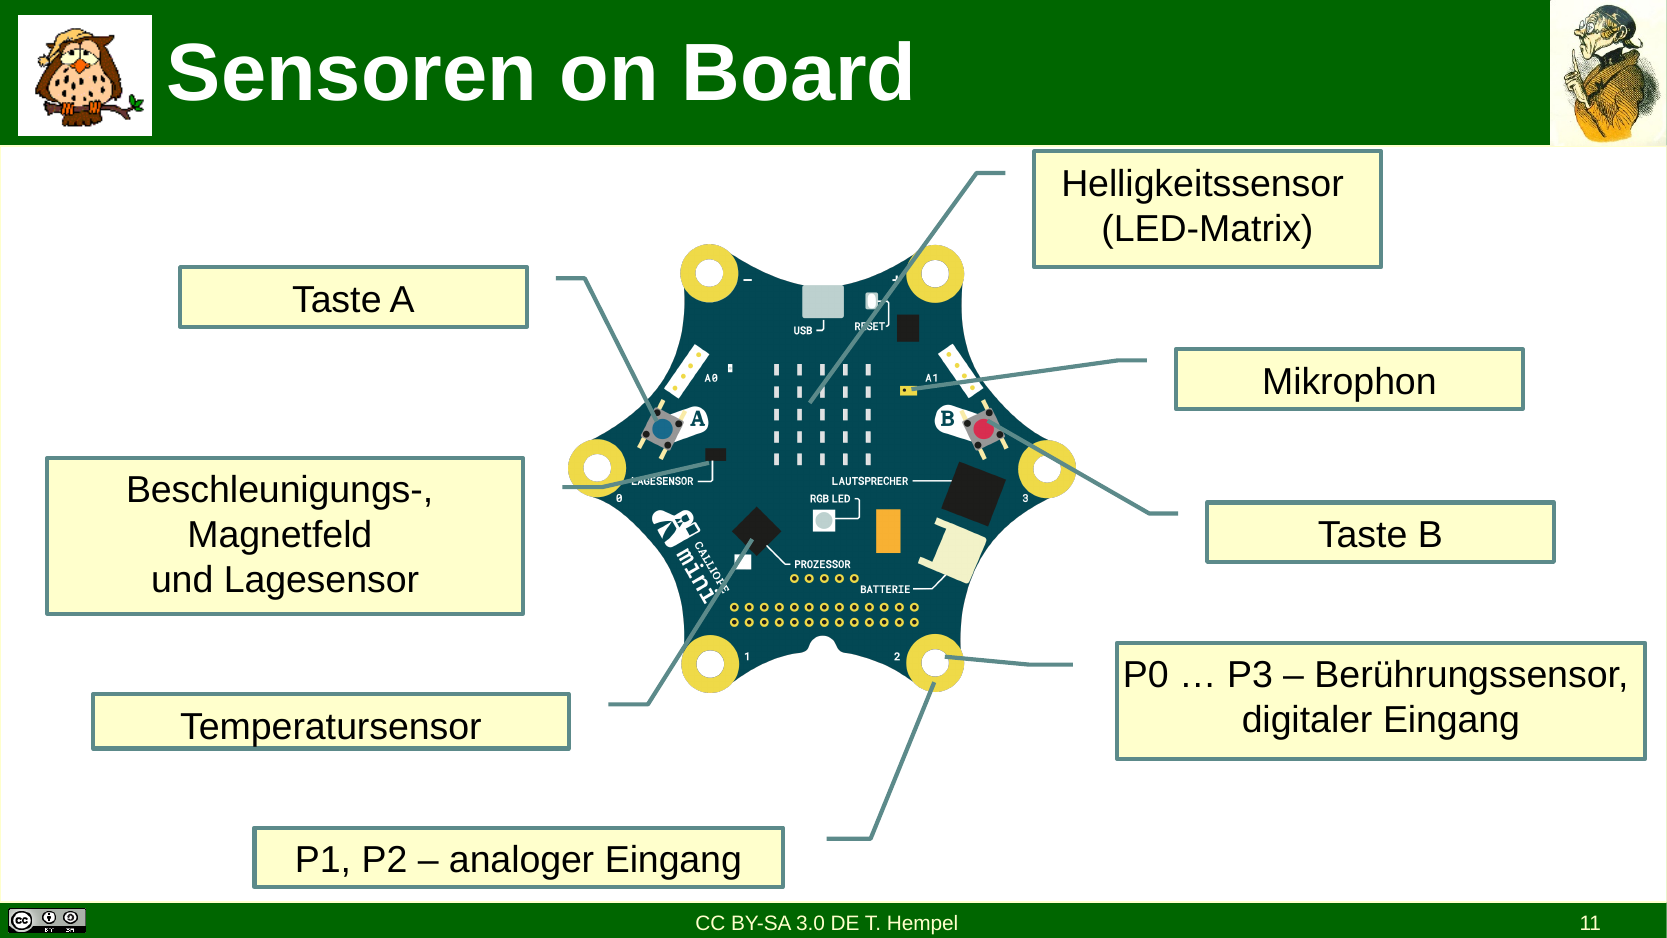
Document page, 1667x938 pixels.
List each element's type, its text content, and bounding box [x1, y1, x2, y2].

picture [1550, 0, 1667, 146]
picture [18, 15, 152, 136]
text_box Taste A [178, 265, 529, 329]
text_box Helligkeitssensor (LED-Matrix) [1032, 149, 1383, 269]
text_box Temperatursensor [91, 692, 571, 751]
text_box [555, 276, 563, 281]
text_box P1, P2 – analoger Eingang [826, 701, 929, 841]
title Sensoren on Board [151, 17, 1531, 125]
text_box P0 … P3 – Berührungssensor, digitaler Eingang [1115, 641, 1647, 761]
text_box Beschleunigungs-, Magnetfeld und Lagesensor [45, 456, 525, 616]
picture [8, 908, 86, 933]
slide_number 11 [1227, 901, 1616, 927]
text_box Helligkeitssensor (LED-Matrix) [923, 170, 1006, 243]
text_box Mikrophon [1174, 347, 1525, 411]
text_box Mikrophon [1079, 358, 1147, 368]
text_box P1, P2 – analoger Eingang [252, 826, 785, 889]
text_box Taste B [1079, 470, 1179, 516]
footer CC BY-SA 3.0 DE T. Hempel [465, 901, 1188, 927]
text_box Taste B [1205, 500, 1556, 564]
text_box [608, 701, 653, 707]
picture [568, 244, 1076, 693]
